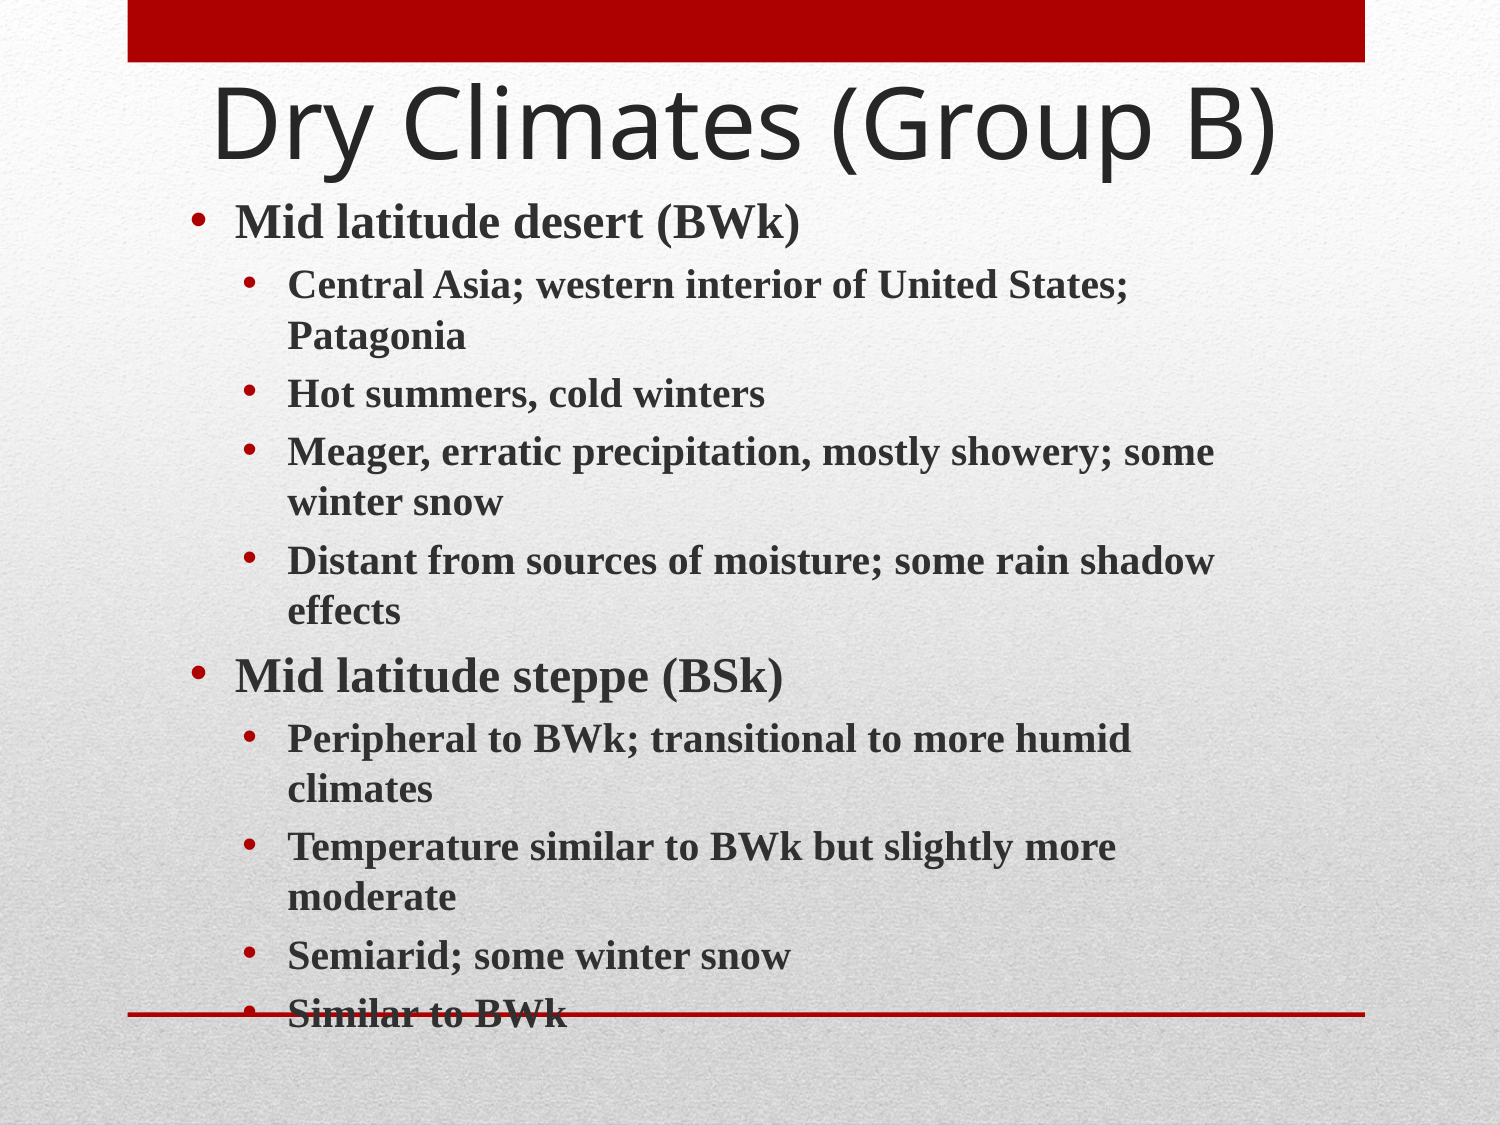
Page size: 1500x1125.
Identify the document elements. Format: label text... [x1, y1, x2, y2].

title Dry Climates (Group B) [174, 0, 1313, 188]
list Mid latitude desert (BWk) Central Asia; western interior of United States; Patagonia Hot summers, cold winters Meager, erratic precipitation, mostly showery; some winter snow Distant from sources of moisture; some rain shadow effects Mid latitude steppe (BSk) Peripheral to BWk; transitional to more humid climates Temperature similar to BWk but slightly more moderate Semiarid; some winter snow Similar to BWk [174, 188, 1300, 1038]
